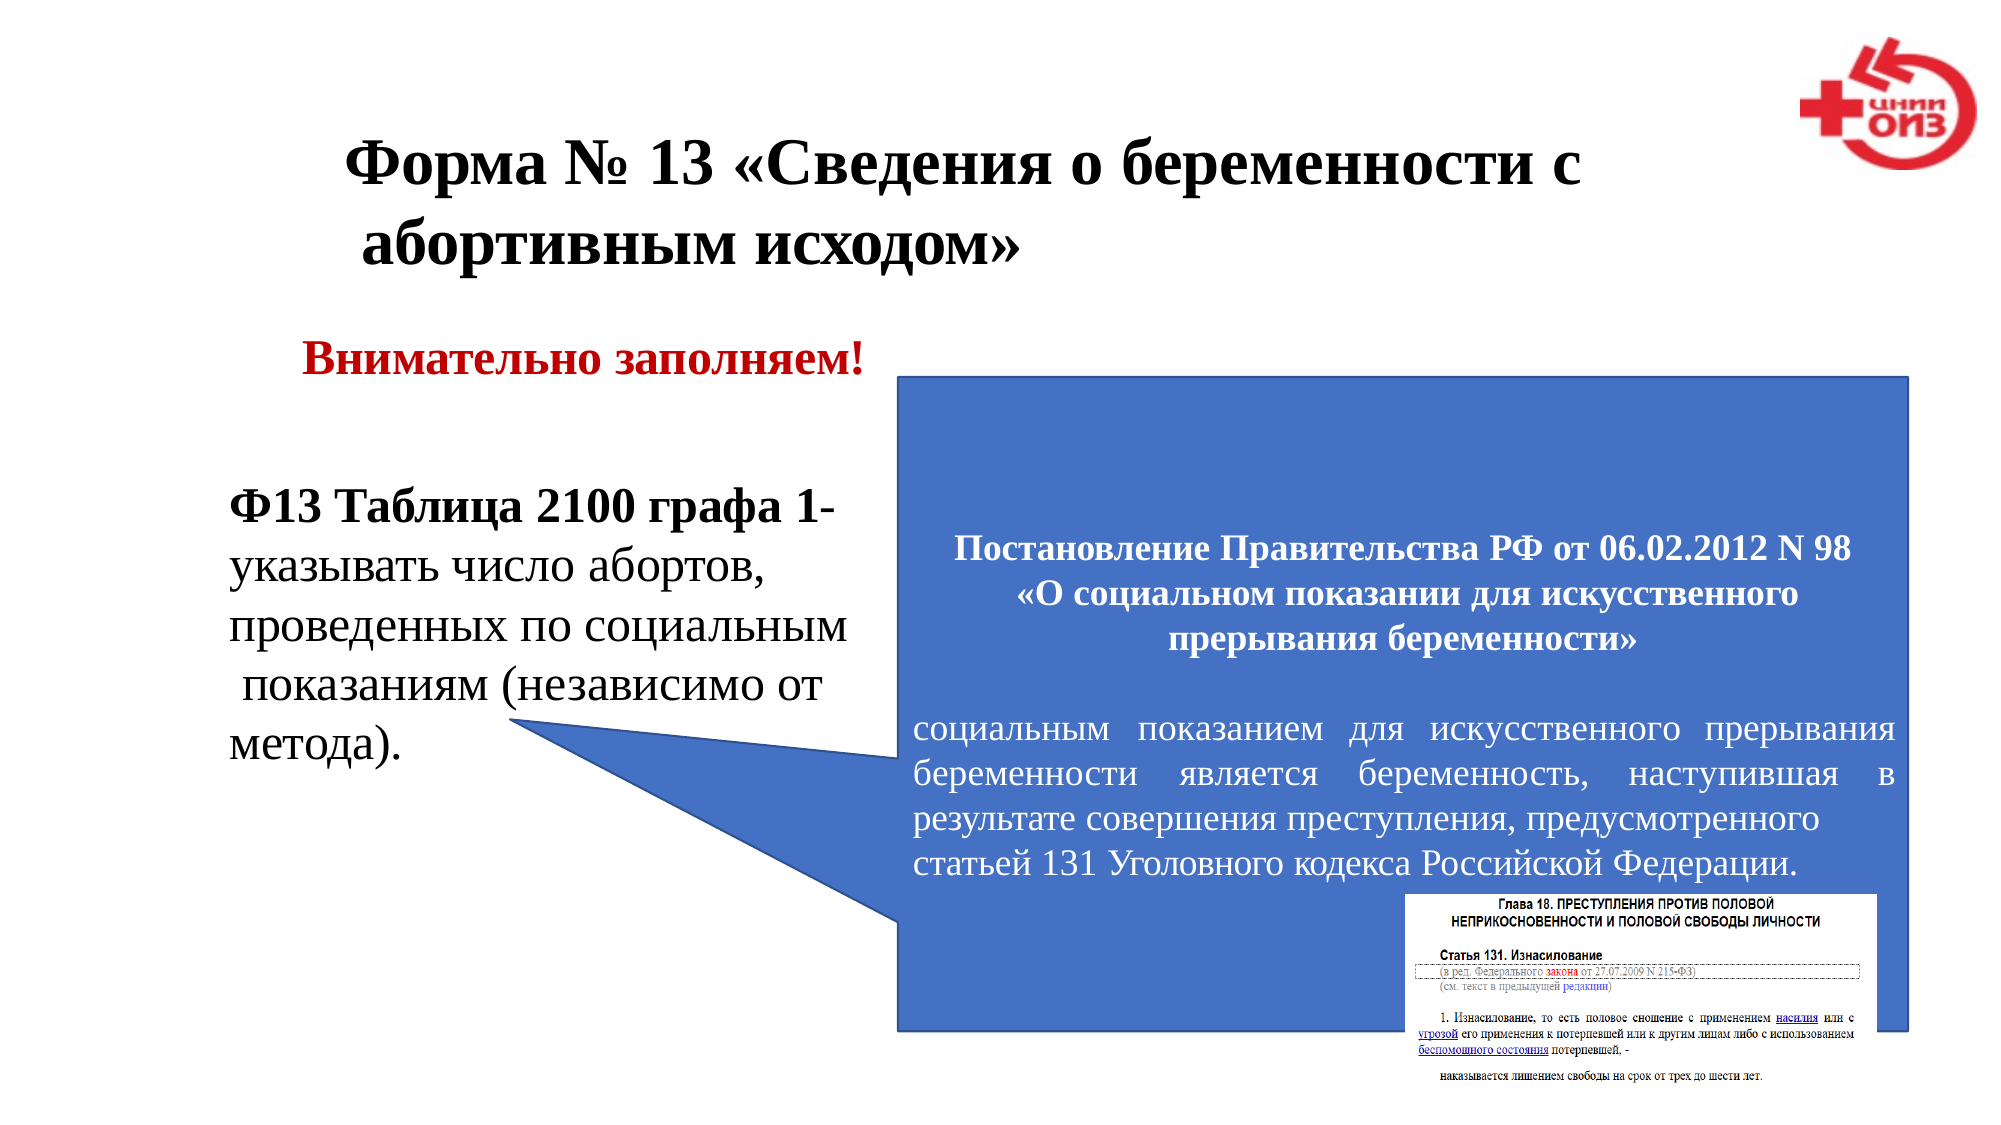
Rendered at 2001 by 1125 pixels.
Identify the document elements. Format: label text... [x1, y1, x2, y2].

text_box Внимательно заполняем! [300, 322, 875, 385]
title Форма № 13 «Сведения о беременности с абортивным исходом» [342, 115, 1586, 306]
picture [1405, 894, 1878, 1090]
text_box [508, 375, 1910, 1033]
picture [1800, 37, 1977, 170]
text_box Ф13 Таблица 2100 графа 1- указывать число абортов, проведенных по социальным показаниям (независимо от метода). [227, 472, 503, 772]
